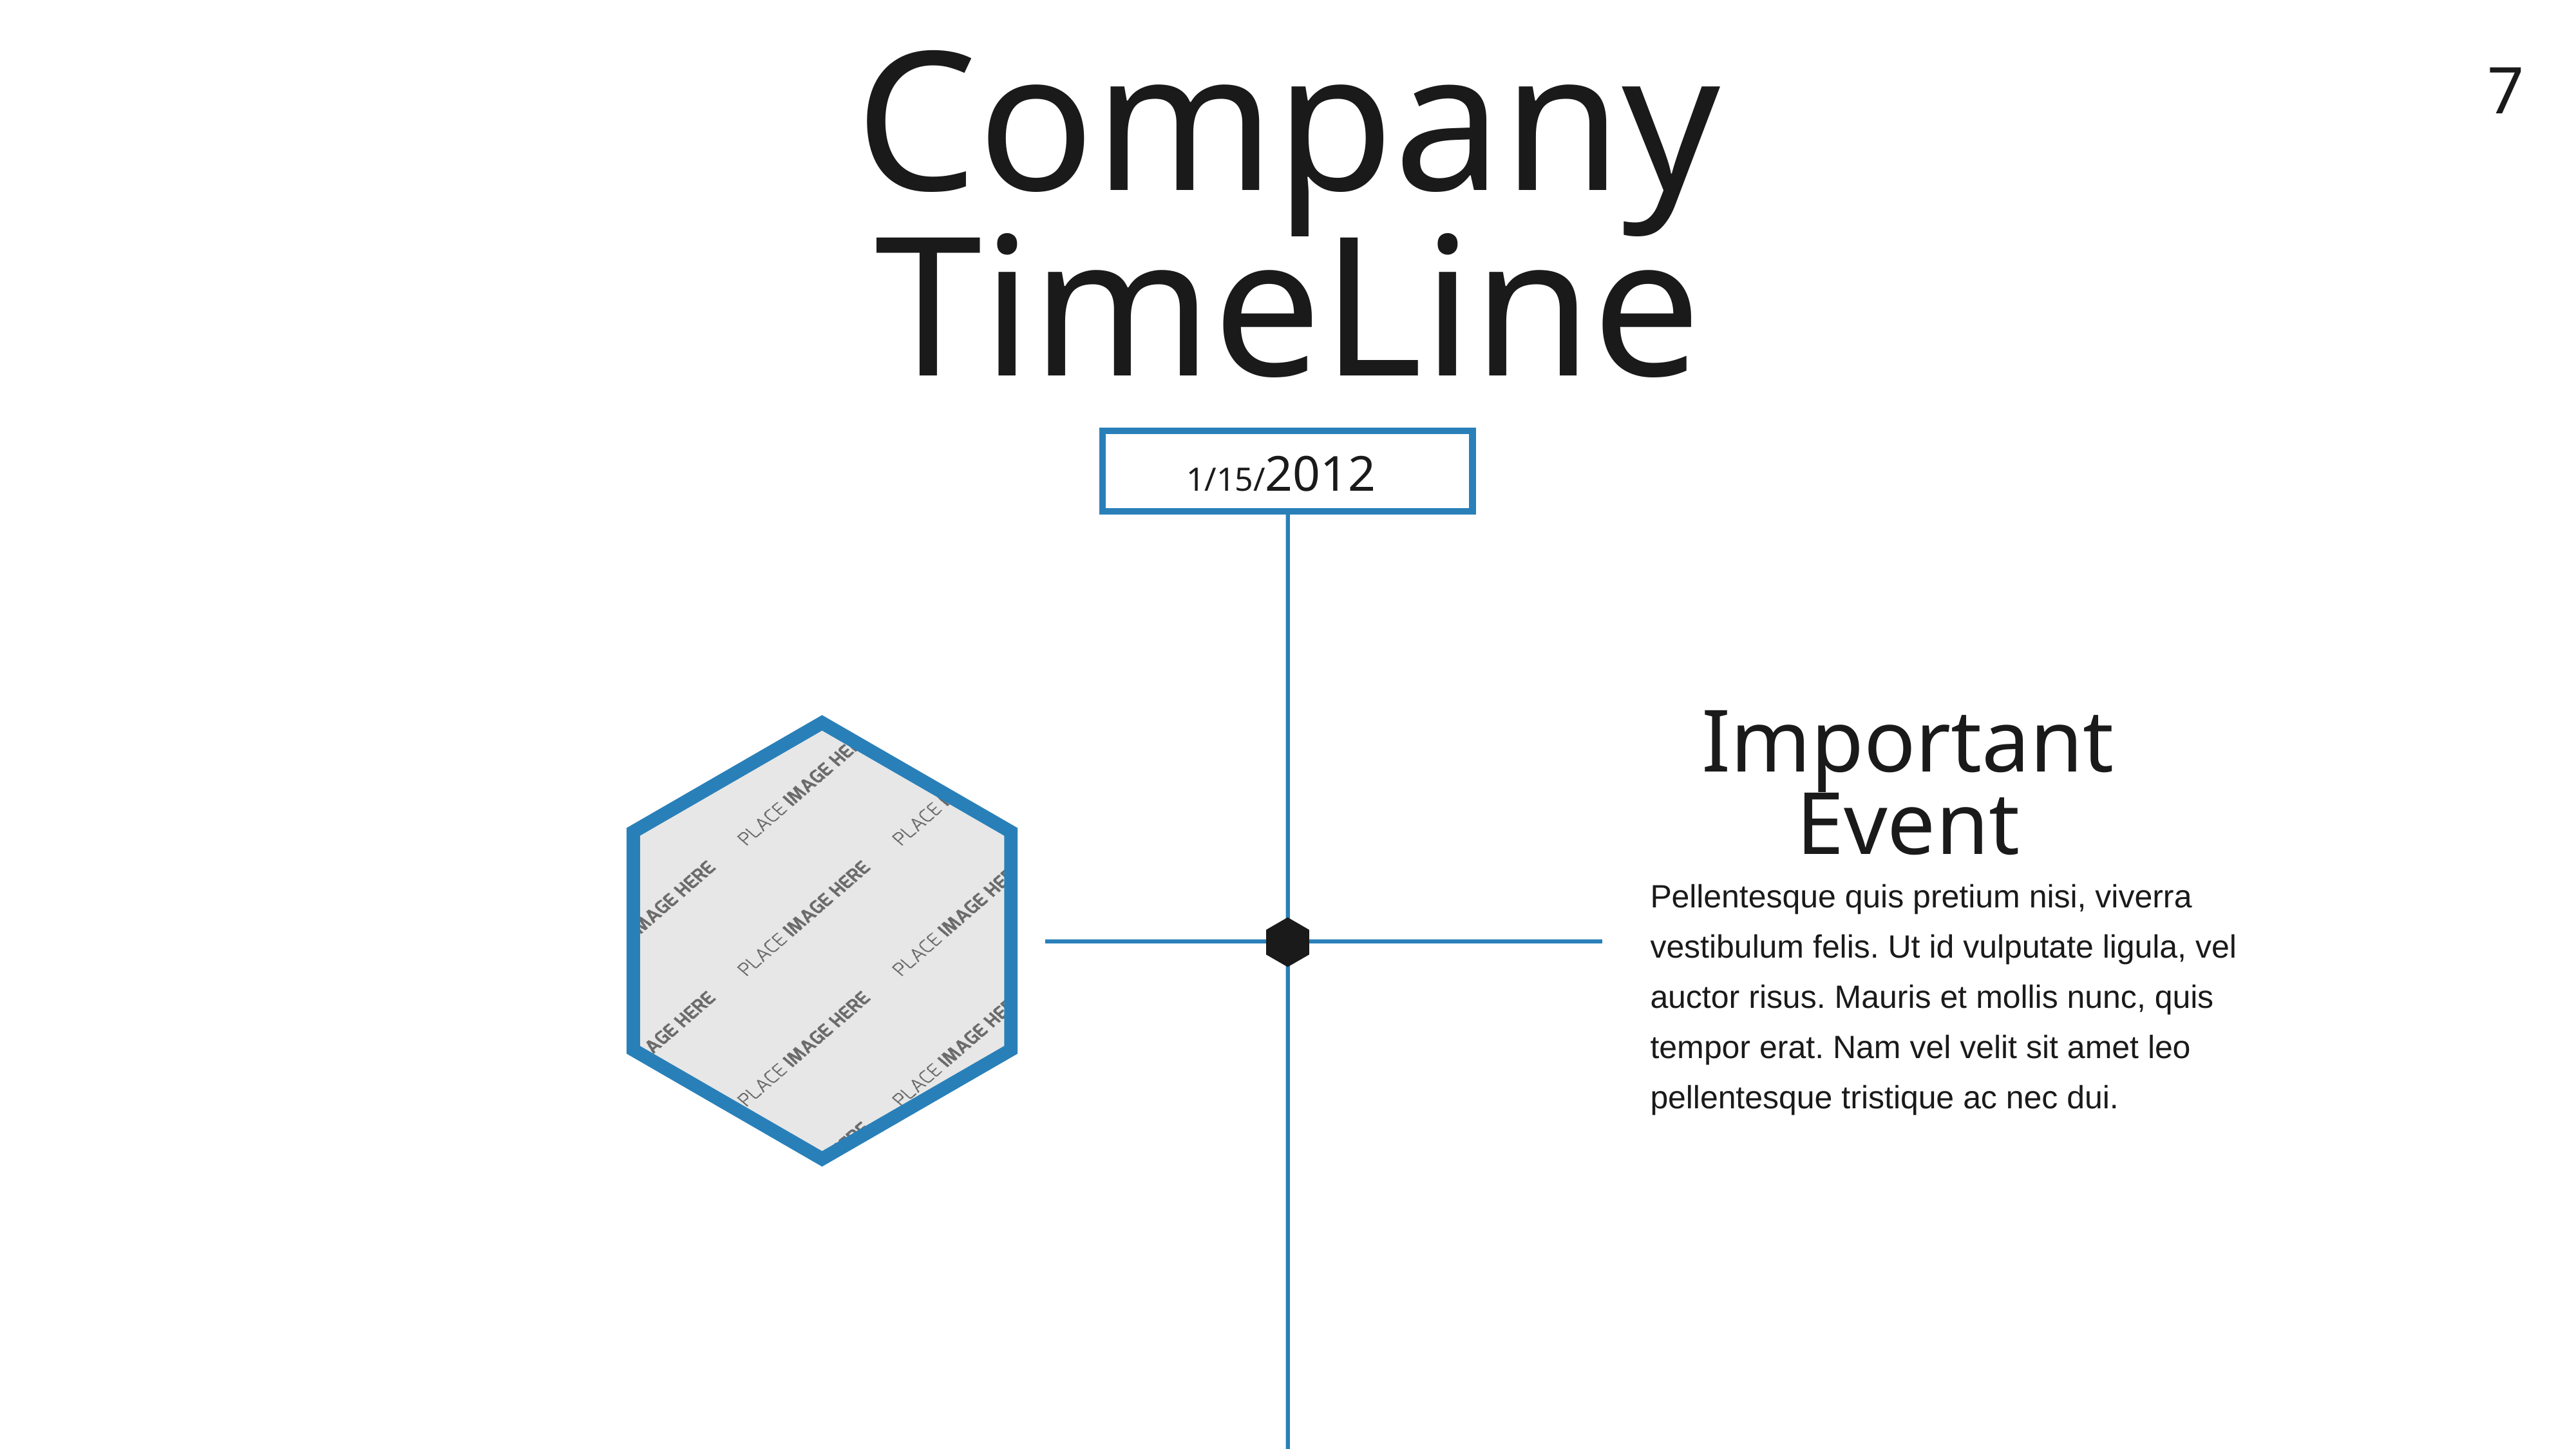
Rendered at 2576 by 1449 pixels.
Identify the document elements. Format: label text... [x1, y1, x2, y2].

text_box 1/15/2012 [1186, 442, 1376, 501]
text_box Pellentesque quis pretium nisi, viverra vestibulum felis. Ut id vulputate ligula, vel auctor risus. Mauris et mollis nunc, quis tempor erat. Nam vel velit sit amet leo pellentesque tristique ac nec dui. [1650, 864, 2240, 1103]
text_box [633, 723, 1011, 1159]
text_box [1266, 917, 1309, 967]
text_box [1102, 430, 1473, 511]
text_box Company TimeLine [564, 131, 2012, 325]
text_box Important Event [1624, 745, 2193, 831]
slide_number 7 [2477, 44, 2535, 122]
